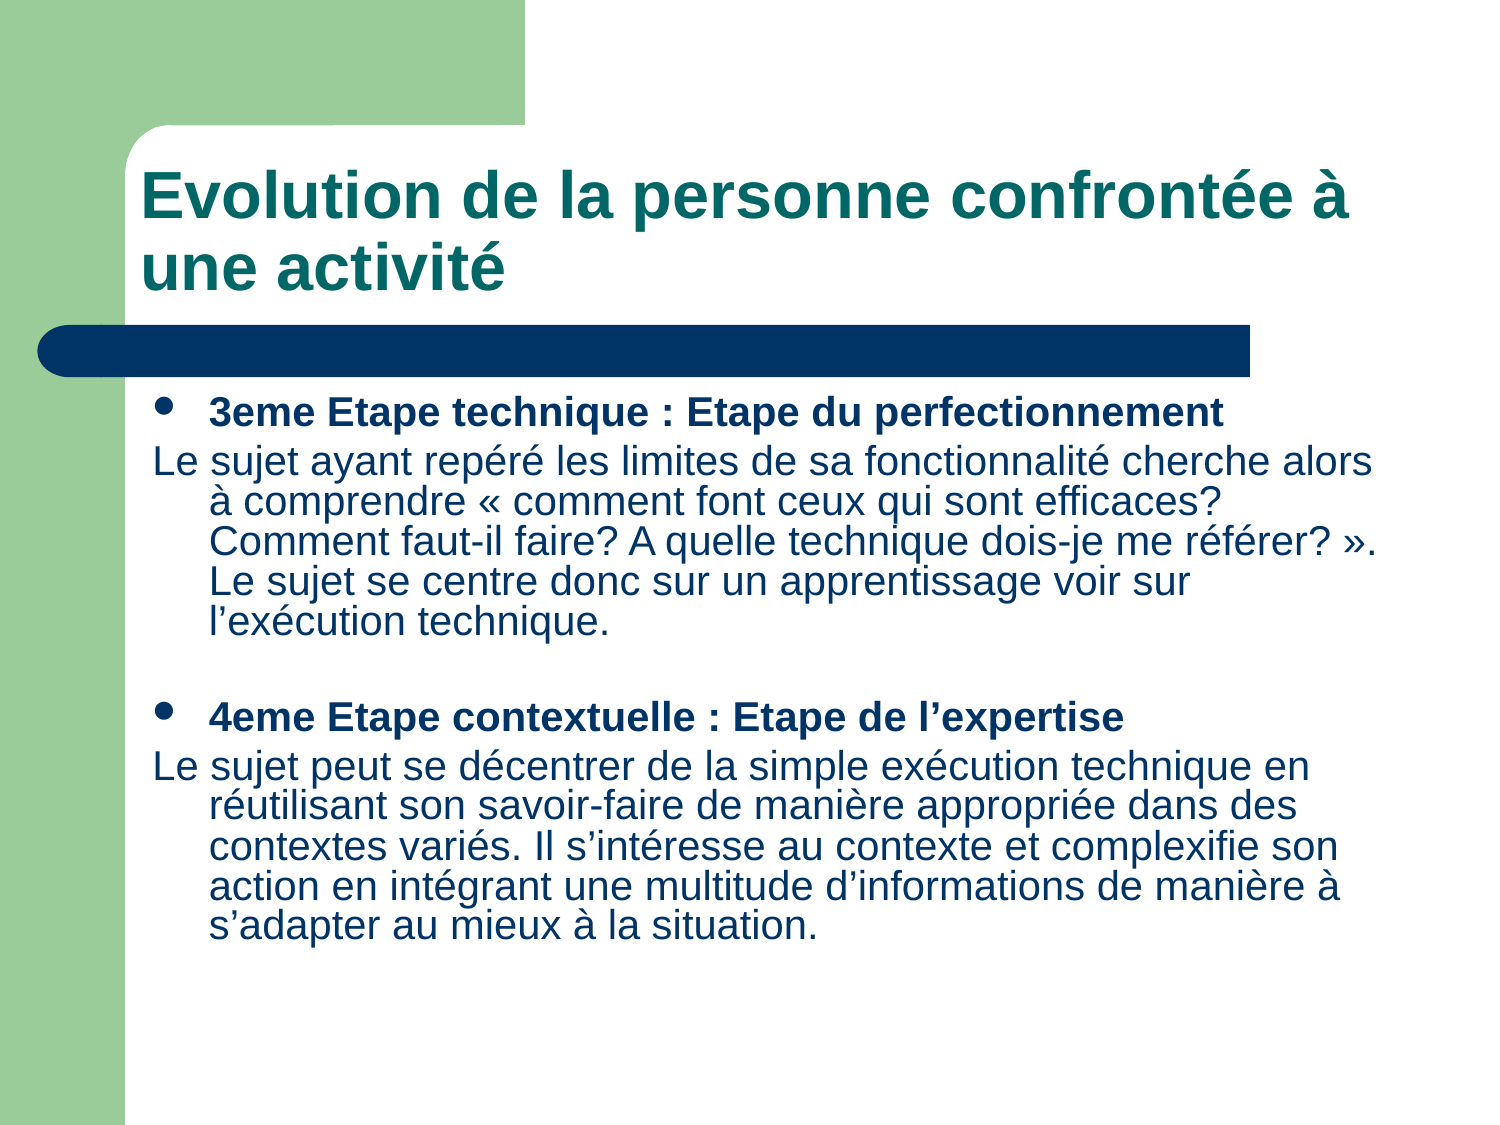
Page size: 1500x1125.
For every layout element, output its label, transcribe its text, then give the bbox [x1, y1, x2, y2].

list 3eme Etape technique : Etape du perfectionnement Le sujet ayant repéré les limites de sa fonctionnalité cherche alors à comprendre « comment font ceux qui sont efficaces? Comment faut-il faire? A quelle technique dois-je me référer? ». Le sujet se centre donc sur un apprentissage voir sur l’exécution technique. 4eme Etape contextuelle : Etape de l’expertise Le sujet peut se décentrer de la simple exécution technique en réutilisant son savoir-faire de manière appropriée dans des contextes variés. Il s’intéresse au contexte et complexifie son action en intégrant une multitude d’informations de manière à s’adapter au mieux à la situation. [137, 387, 1400, 999]
title Evolution de la personne confrontée à une activité [125, 125, 1425, 313]
